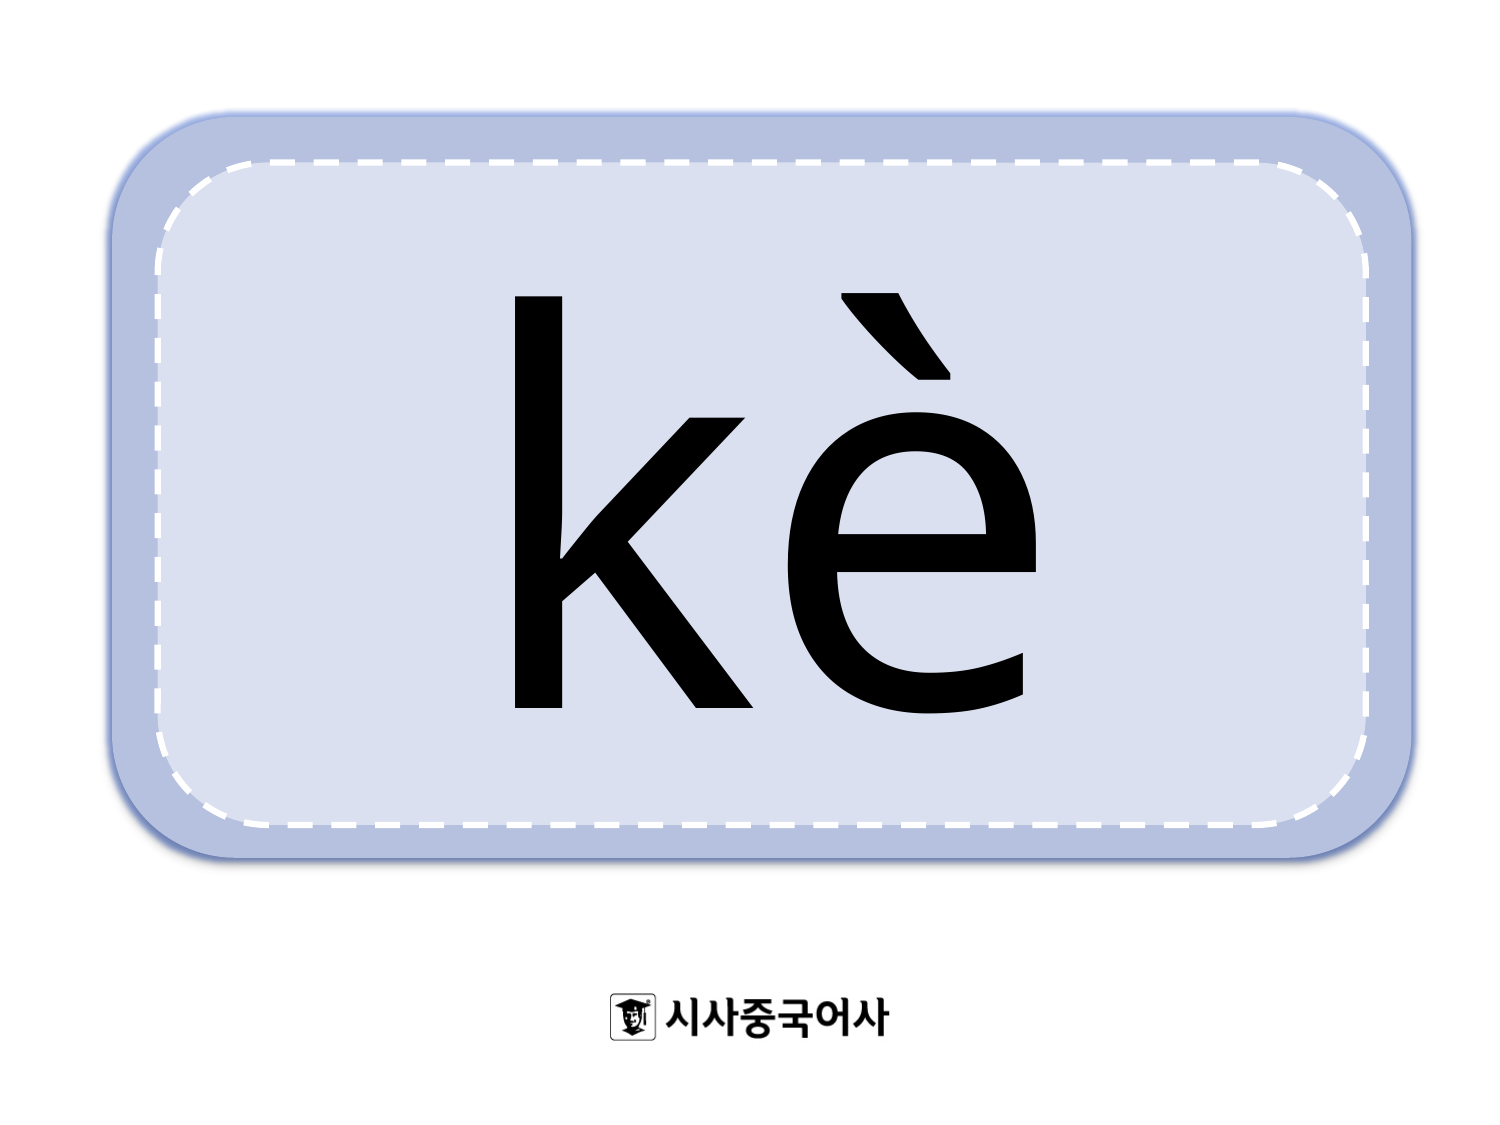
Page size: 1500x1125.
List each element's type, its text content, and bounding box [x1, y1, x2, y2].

text_box kè [162, 160, 1371, 824]
picture [602, 987, 898, 1047]
